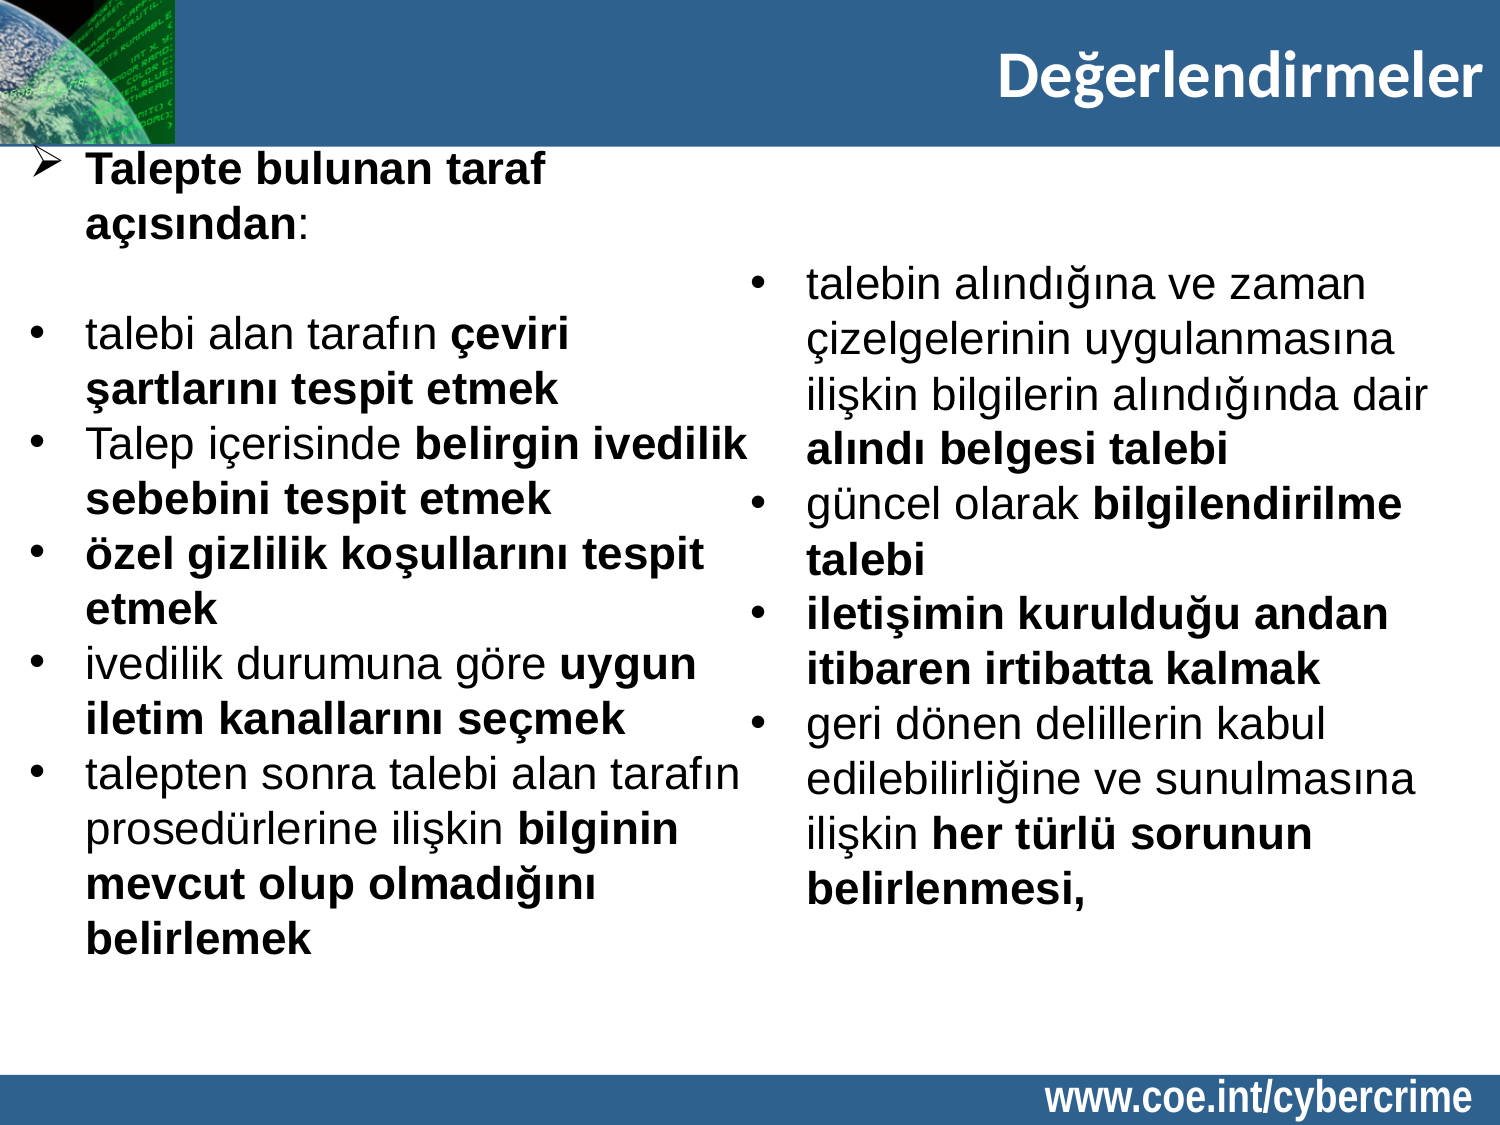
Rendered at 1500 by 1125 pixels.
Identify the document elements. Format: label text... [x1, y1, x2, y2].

text_box talebin alındığına ve zaman çizelgelerinin uygulanmasına ilişkin bilgilerin alındığında dair alındı belgesi talebi güncel olarak bilgilendirilme talebi iletişimin kurulduğu andan itibaren irtibatta kalmak geri dönen delillerin kabul edilebilirliğine ve sunulmasına ilişkin her türlü sorunun belirlenmesi, [735, 246, 1486, 922]
picture [0, 0, 175, 144]
text_box www.coe.int/cybercrime [1030, 1059, 1500, 1125]
text_box Talepte bulunan taraf açısından: talebi alan tarafın çeviri şartlarını tespit etmek Talep içerisinde belirgin ivedilik sebebini tespit etmek özel gizlilik koşullarını tespit etmek ivedilik durumuna göre uygun iletim kanallarını seçmek talepten sonra talebi alan tarafın prosedürlerine ilişkin bilginin mevcut olup olmadığını belirlemek [14, 131, 765, 971]
text_box Değerlendirmeler [179, 0, 1500, 149]
text_box [0, 1073, 1030, 1125]
